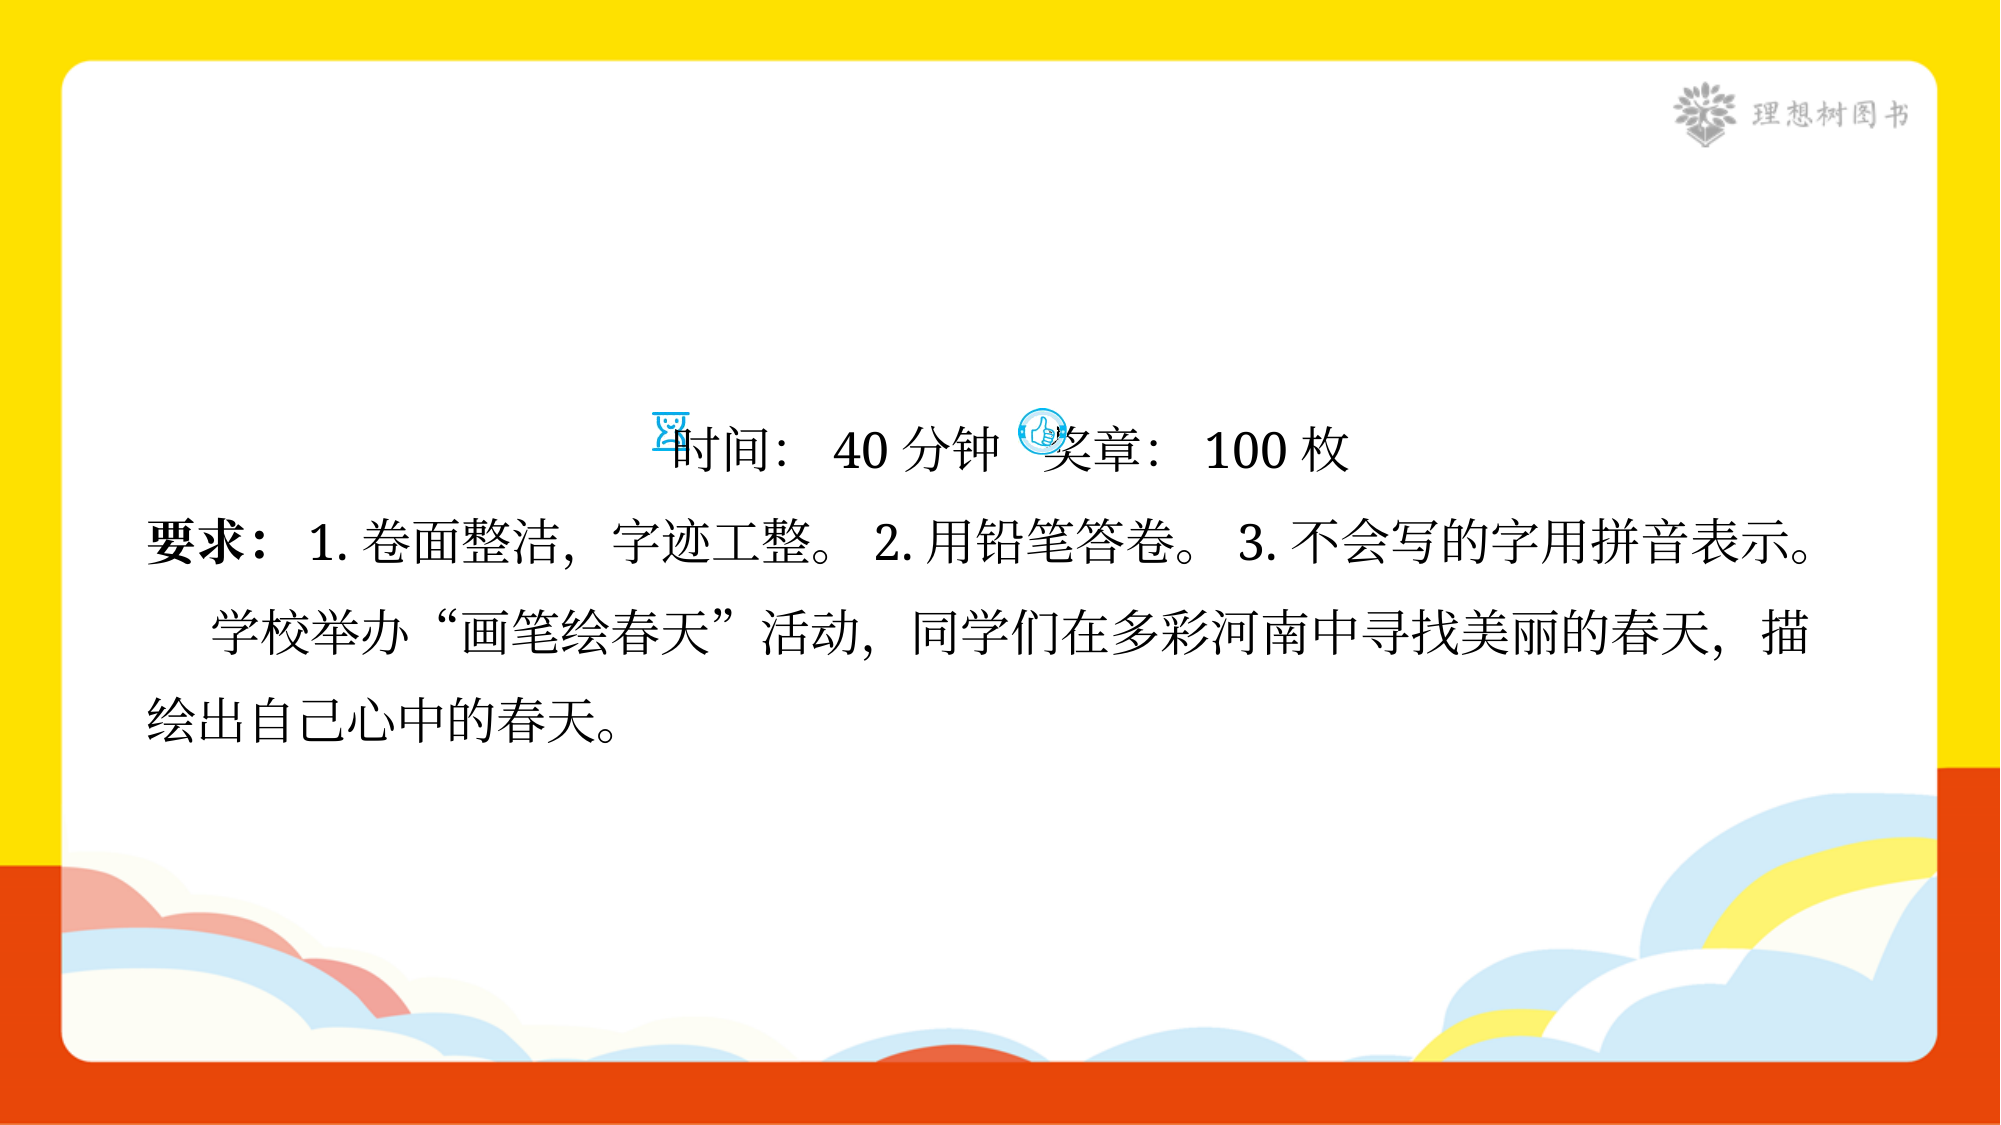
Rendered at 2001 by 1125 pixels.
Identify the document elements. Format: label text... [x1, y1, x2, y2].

picture [0, 0, 2000, 1125]
text_box 时间：40分钟 奖章：100枚 要求：1.卷面整洁，字迹工整。2.用铅笔答卷。3.不会写的字用拼音表示。 学校举办“画笔绘春天”活动，同学们在多彩河南中寻找美丽的春天，描 绘出自己心中的春天。 [146, 386, 1851, 740]
